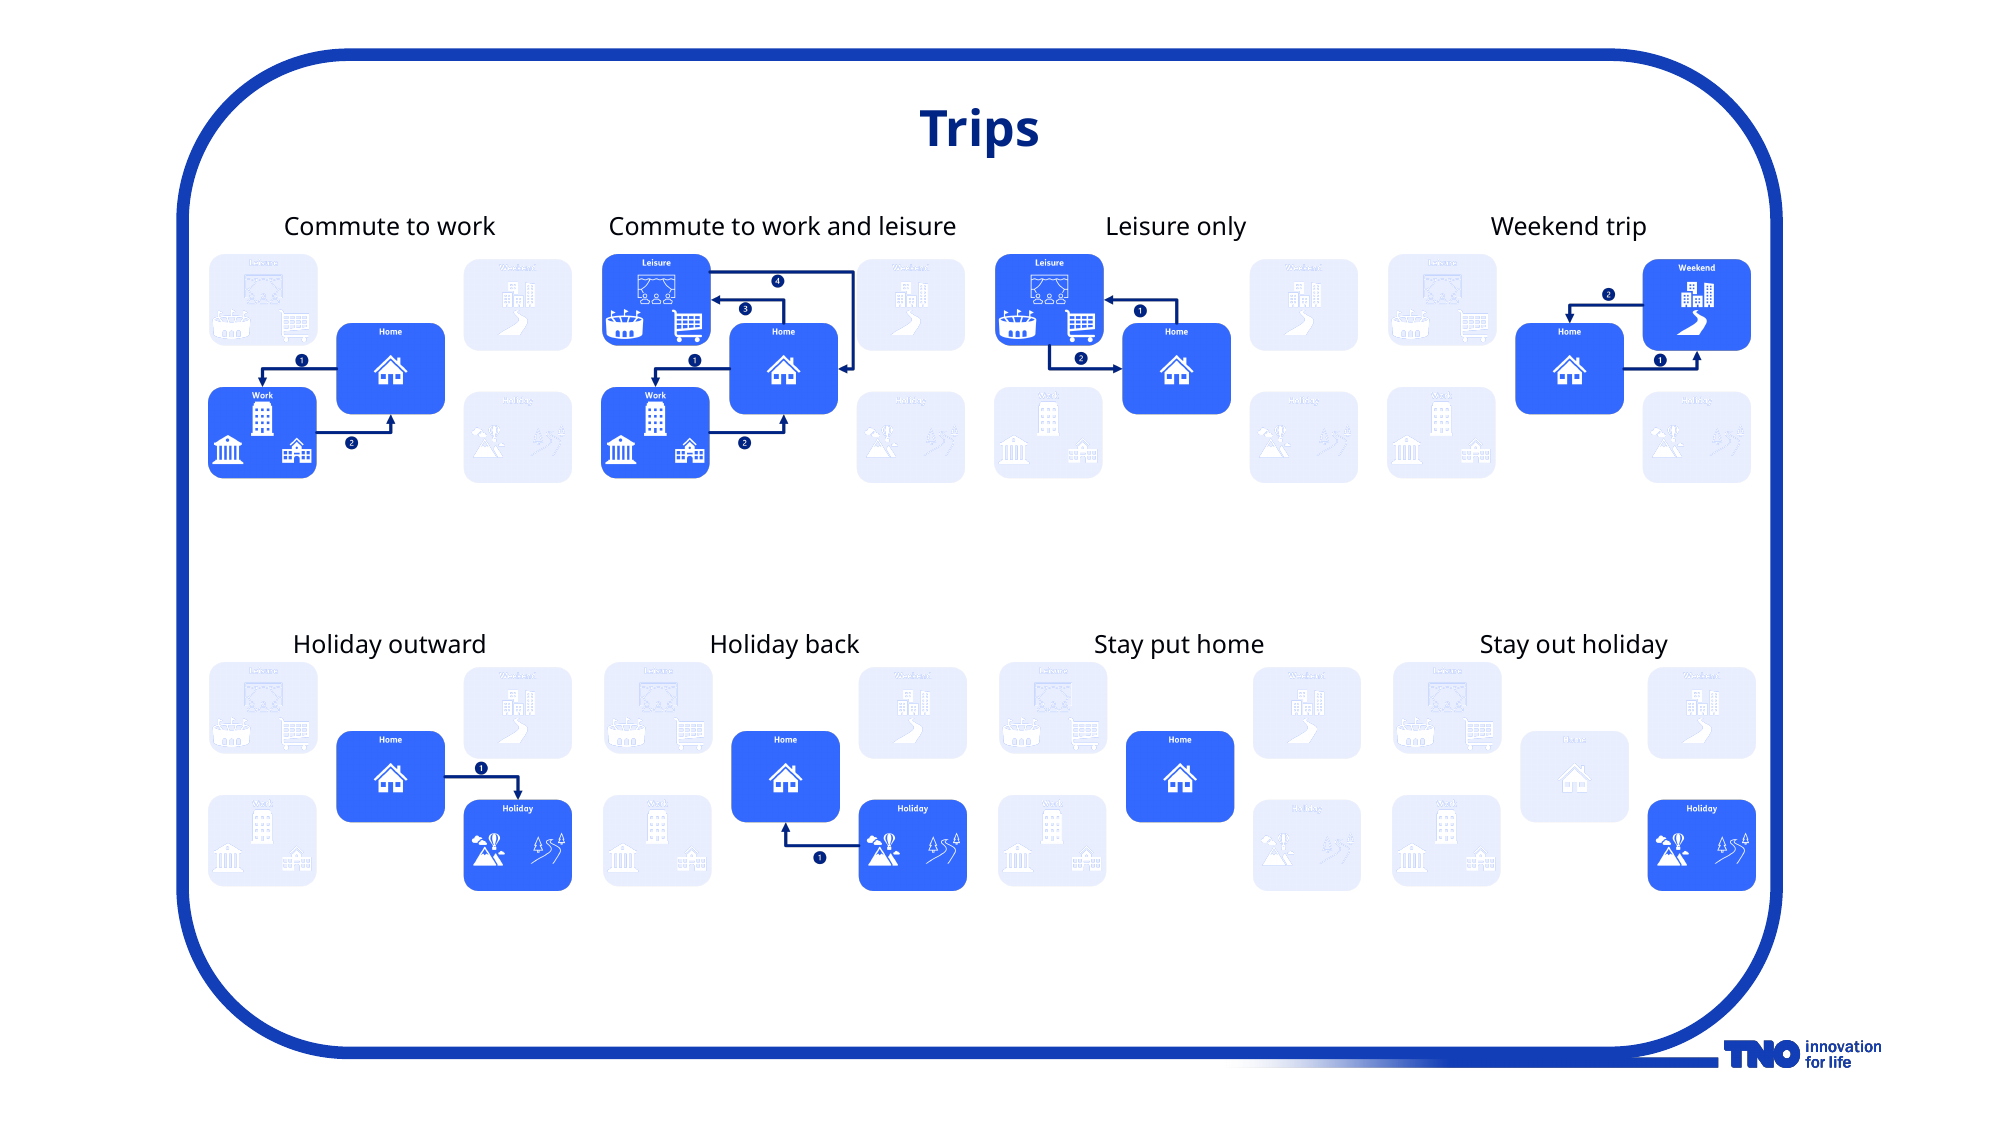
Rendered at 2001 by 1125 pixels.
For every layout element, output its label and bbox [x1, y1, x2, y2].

picture [1222, 1040, 1882, 1068]
text_box [182, 54, 1777, 1053]
